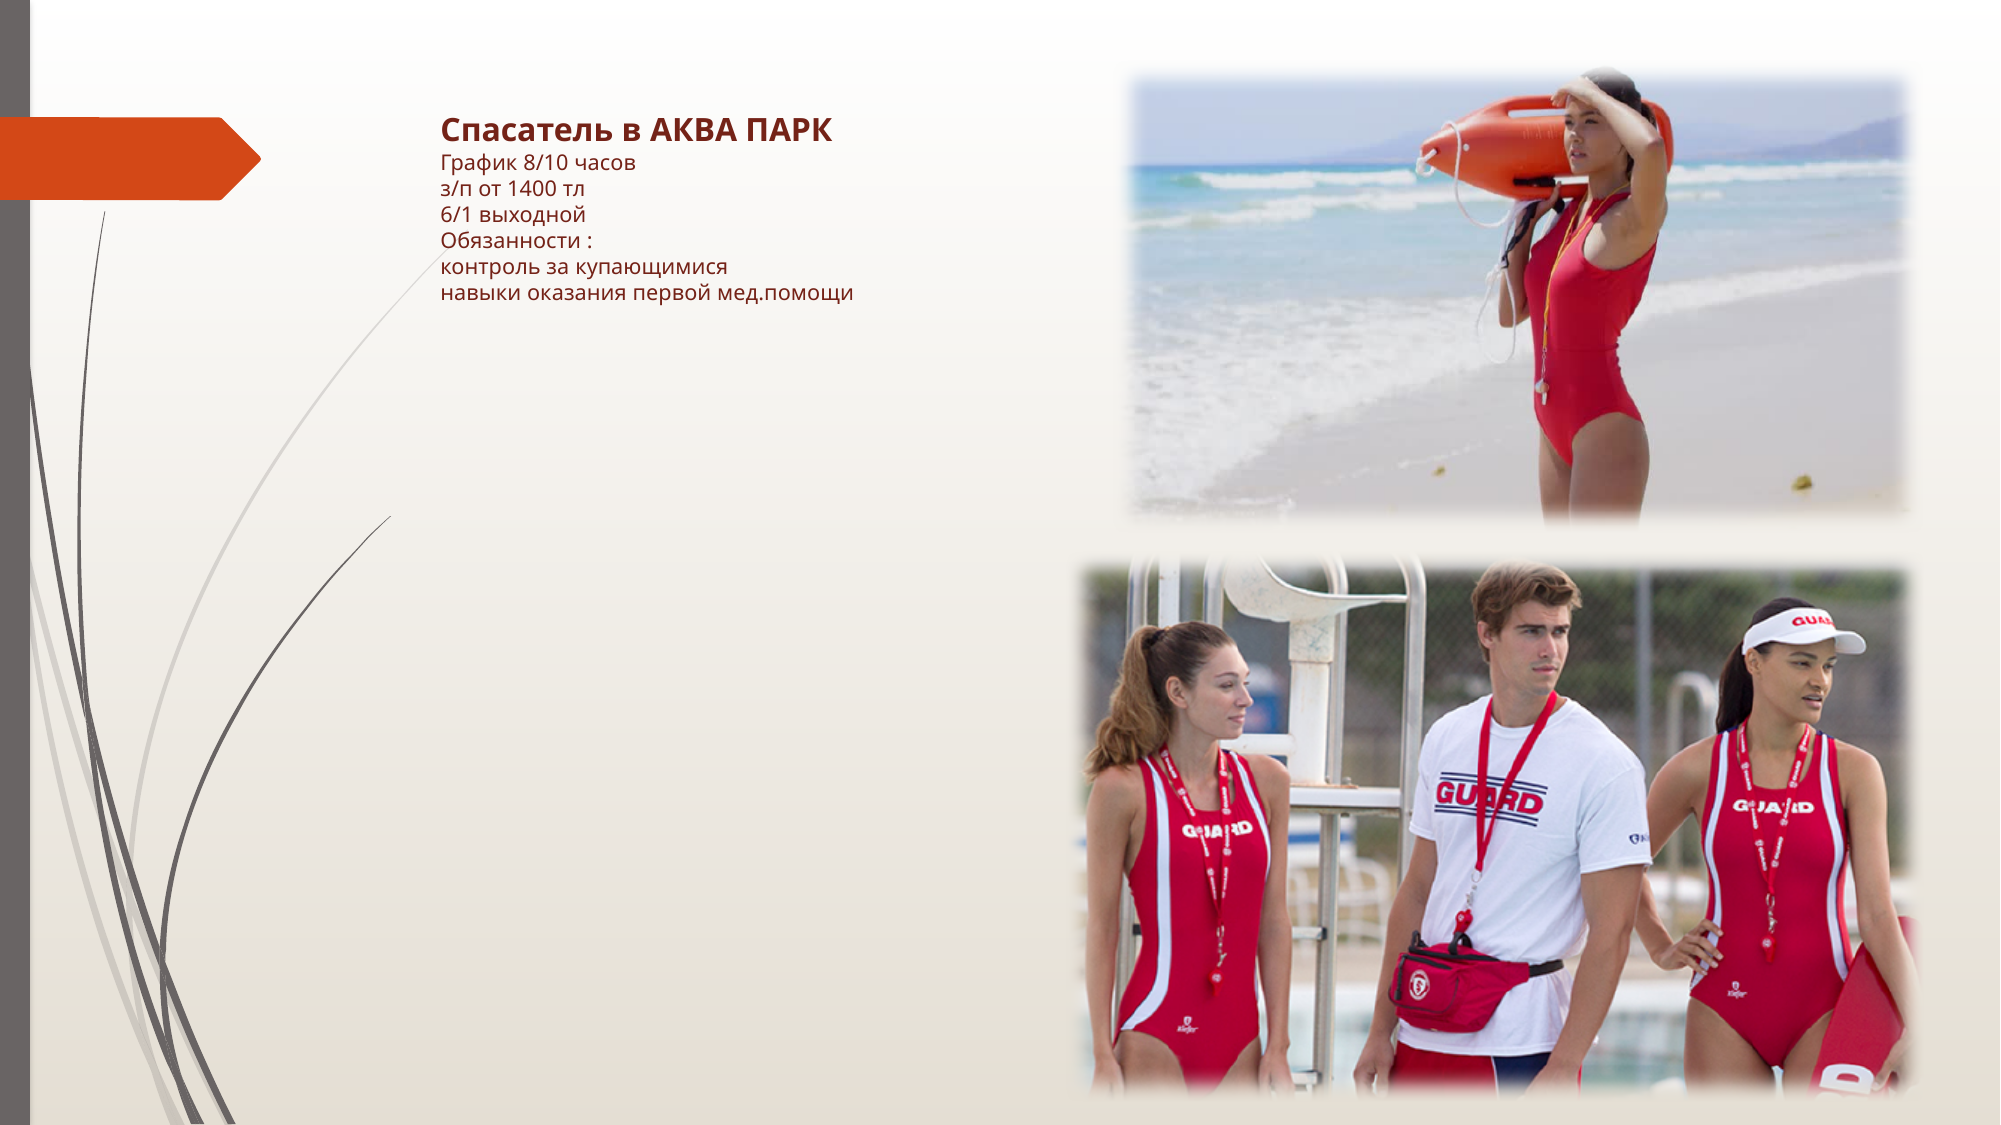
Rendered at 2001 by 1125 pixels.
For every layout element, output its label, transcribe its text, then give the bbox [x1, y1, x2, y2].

picture [1113, 60, 1924, 534]
title Спасатель в АКВА ПАРК График 8/10 часов з/п от 1400 тл 6/1 выходной Обязанности : контроль за купающимися навыки оказания первой мед.помощи [425, 102, 1108, 313]
picture [1065, 551, 1924, 1103]
